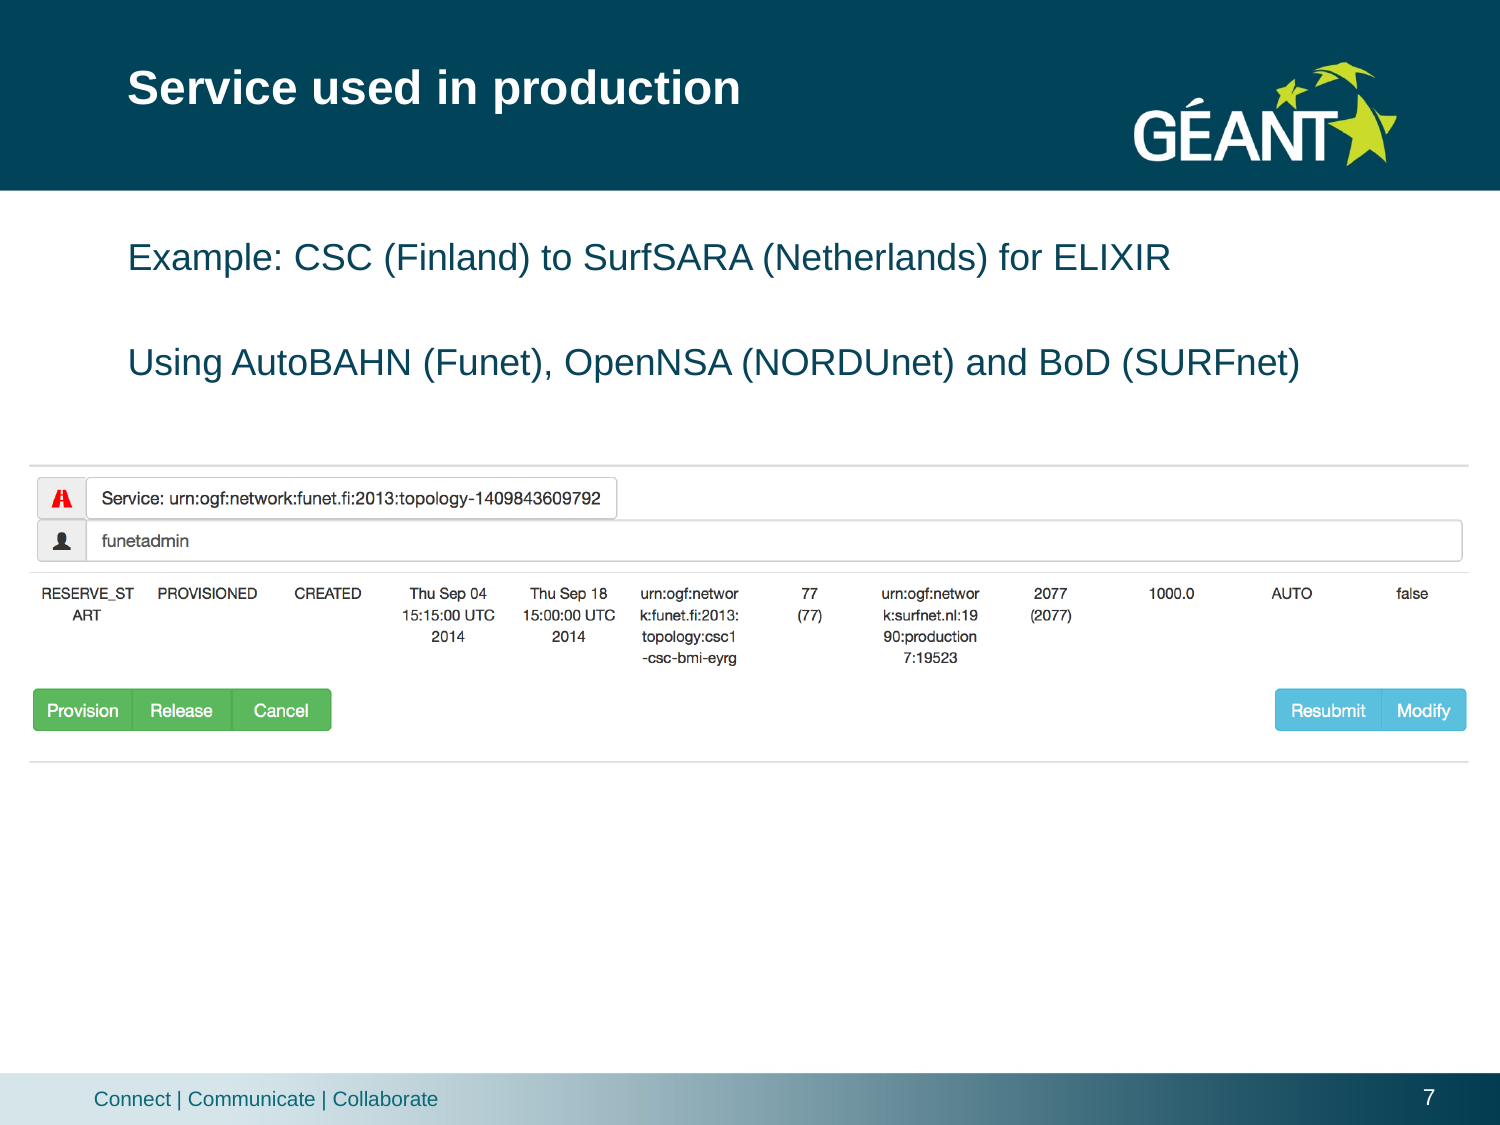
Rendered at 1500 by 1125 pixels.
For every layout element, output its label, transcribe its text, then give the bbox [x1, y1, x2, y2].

picture [1187, 98, 1203, 107]
picture [0, 191, 1500, 1125]
picture [1376, 112, 1397, 134]
picture [1214, 79, 1338, 161]
picture [1328, 95, 1386, 165]
picture [1181, 111, 1211, 161]
picture [1313, 62, 1374, 89]
list Example: CSC (Finland) to SurfSARA (Netherlands) for ELIXIR Using AutoBAHN (Funet), OpenNSA (NORDUnet) and BoD (SURFnet) [112, 225, 1388, 374]
picture [1134, 110, 1175, 161]
title Service used in production [112, 49, 1103, 192]
